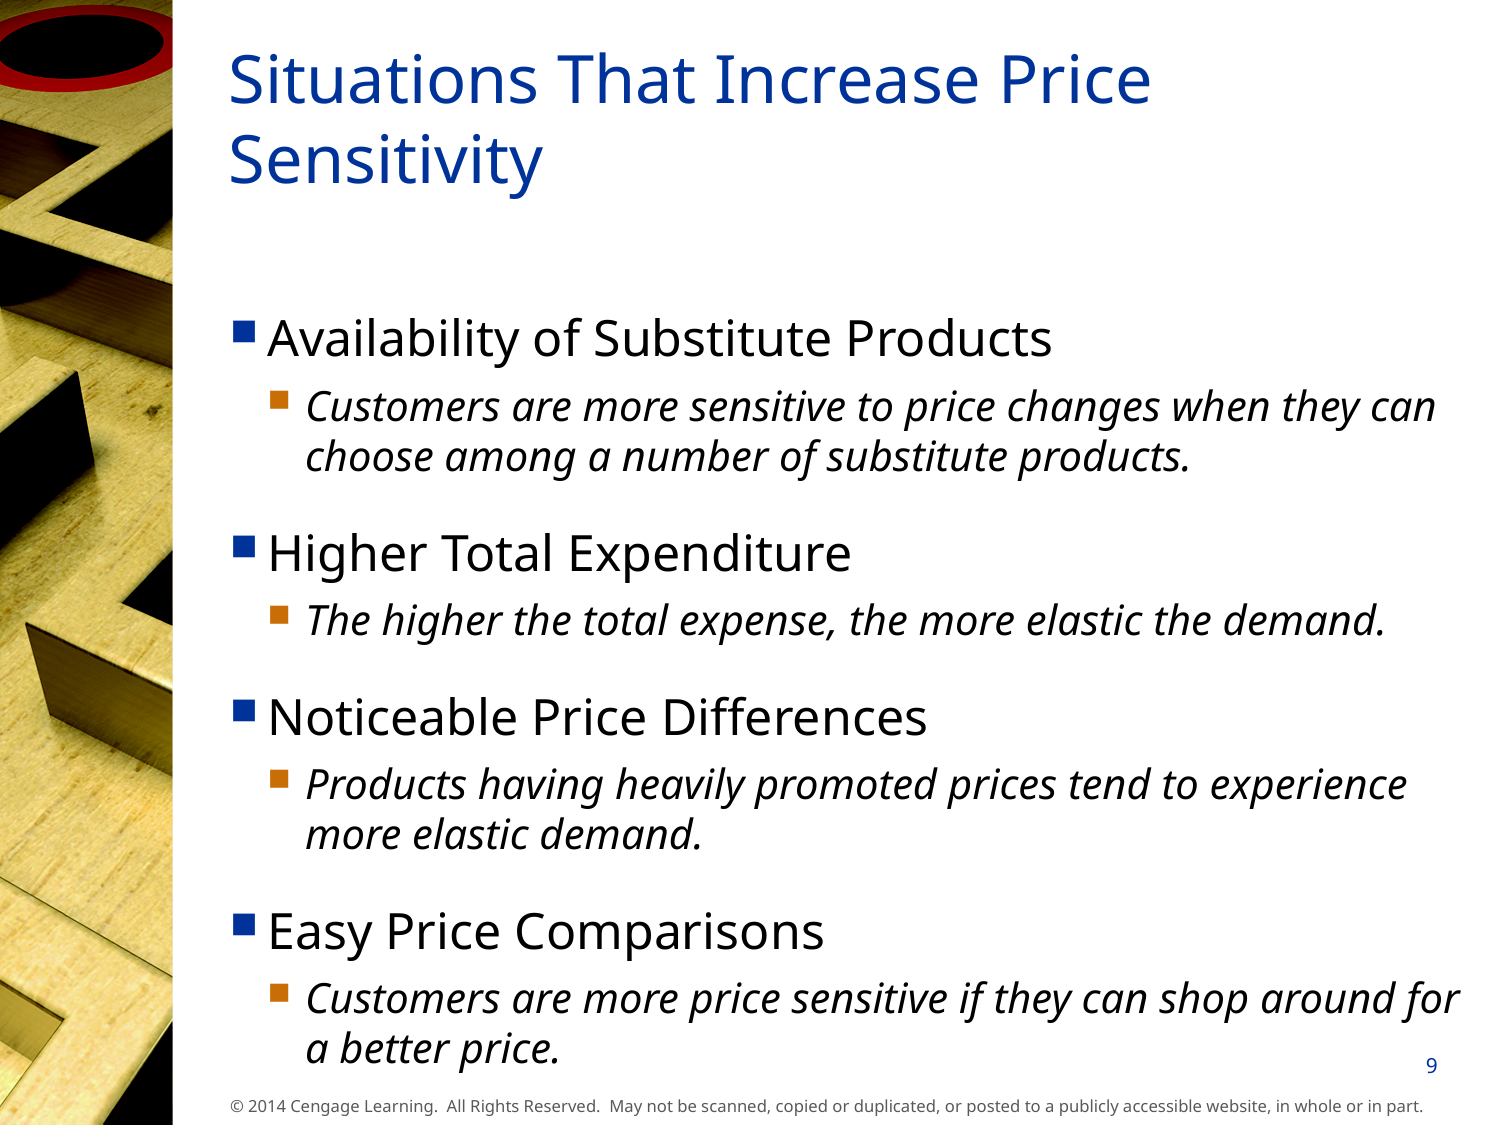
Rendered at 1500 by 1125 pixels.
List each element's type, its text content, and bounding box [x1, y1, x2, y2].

list Availability of Substitute Products Customers are more sensitive to price changes when they can choose among a number of substitute products. Higher Total Expenditure The higher the total expense, the more elastic the demand. Noticeable Price Differences Products having heavily promoted prices tend to experience more elastic demand. Easy Price Comparisons Customers are more price sensitive if they can shop around for a better price. [215, 212, 1478, 1097]
picture [0, 0, 173, 1125]
title Situations That Increase Price Sensitivity [213, 29, 1454, 213]
slide_number 9 [1386, 1037, 1478, 1097]
